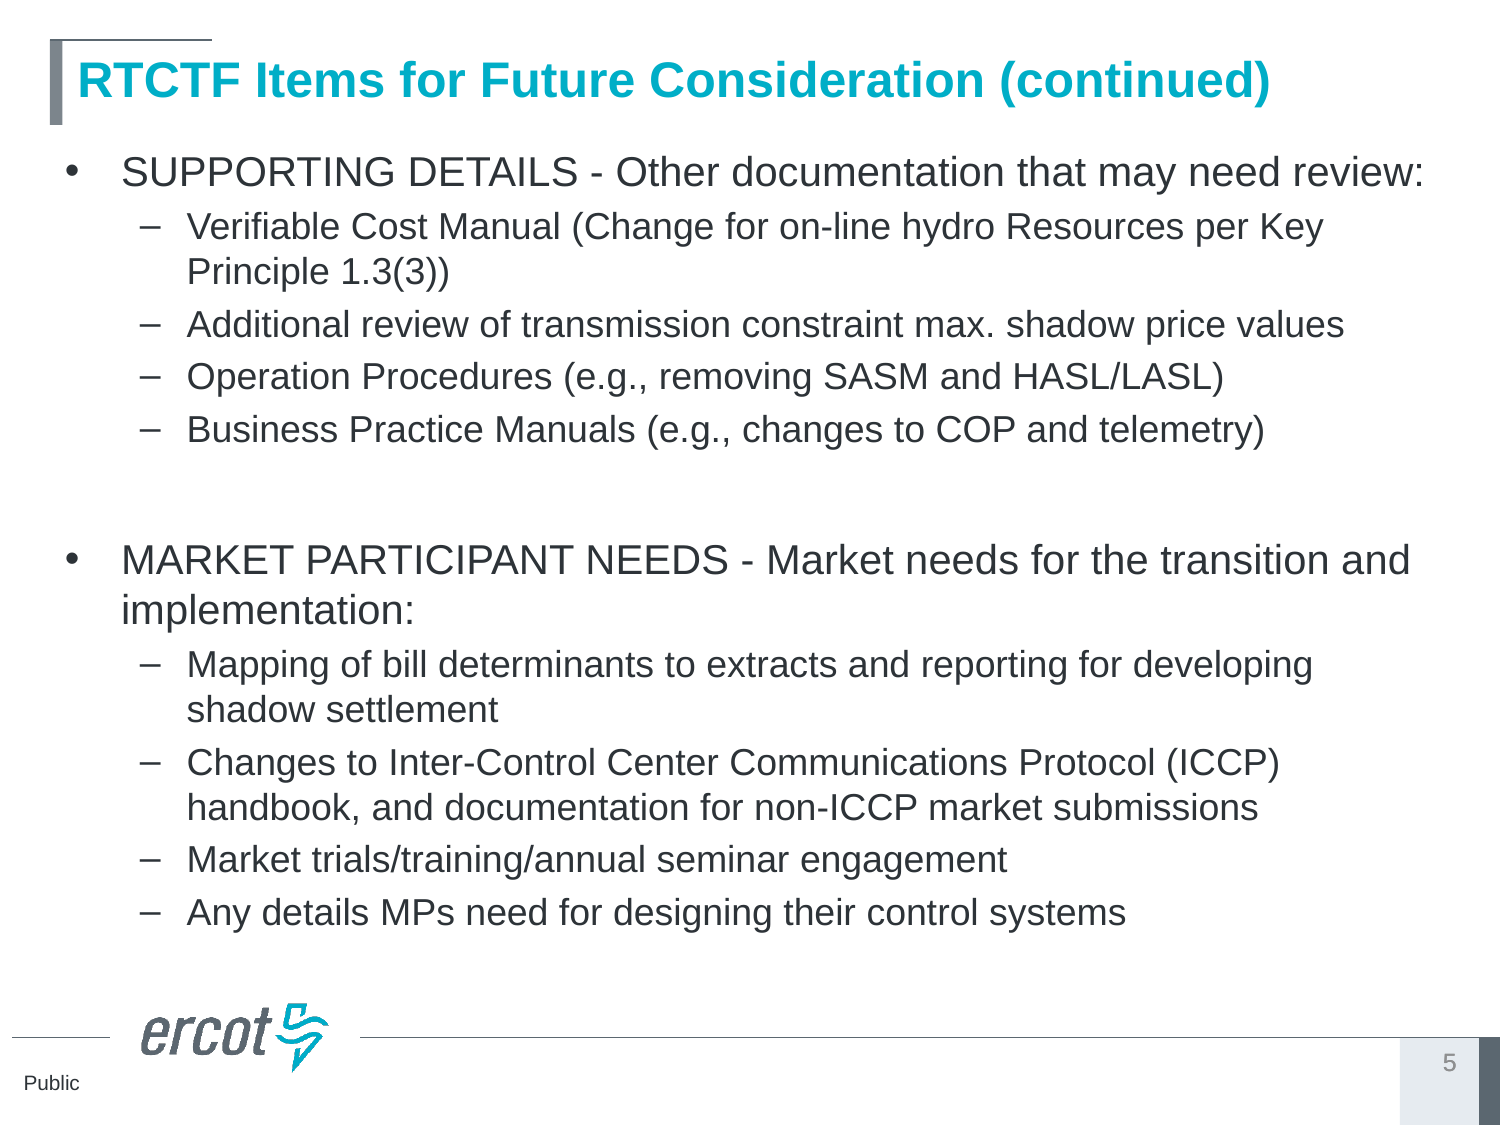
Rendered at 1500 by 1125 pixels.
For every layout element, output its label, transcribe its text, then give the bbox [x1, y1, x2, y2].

picture [137, 999, 332, 1075]
slide_number 5 [1400, 1037, 1500, 1087]
list SUPPORTING DETAILS - Other documentation that may need review: Verifiable Cost Manual (Change for on-line hydro Resources per Key Principle 1.3(3)) Additional review of transmission constraint max. shadow price values Operation Procedures (e.g., removing SASM and HASL/LASL) Business Practice Manuals (e.g., changes to COP and telemetry) MARKET PARTICIPANT NEEDS - Market needs for the transition and implementation: Mapping of bill determinants to extracts and reporting for developing shadow settlement Changes to Inter-Control Center Communications Protocol (ICCP) handbook, and documentation for non-ICCP market submissions Market trials/training/annual seminar engagement Any details MPs need for designing their control systems [50, 137, 1450, 967]
title RTCTF Items for Future Consideration (continued) [62, 39, 1488, 125]
